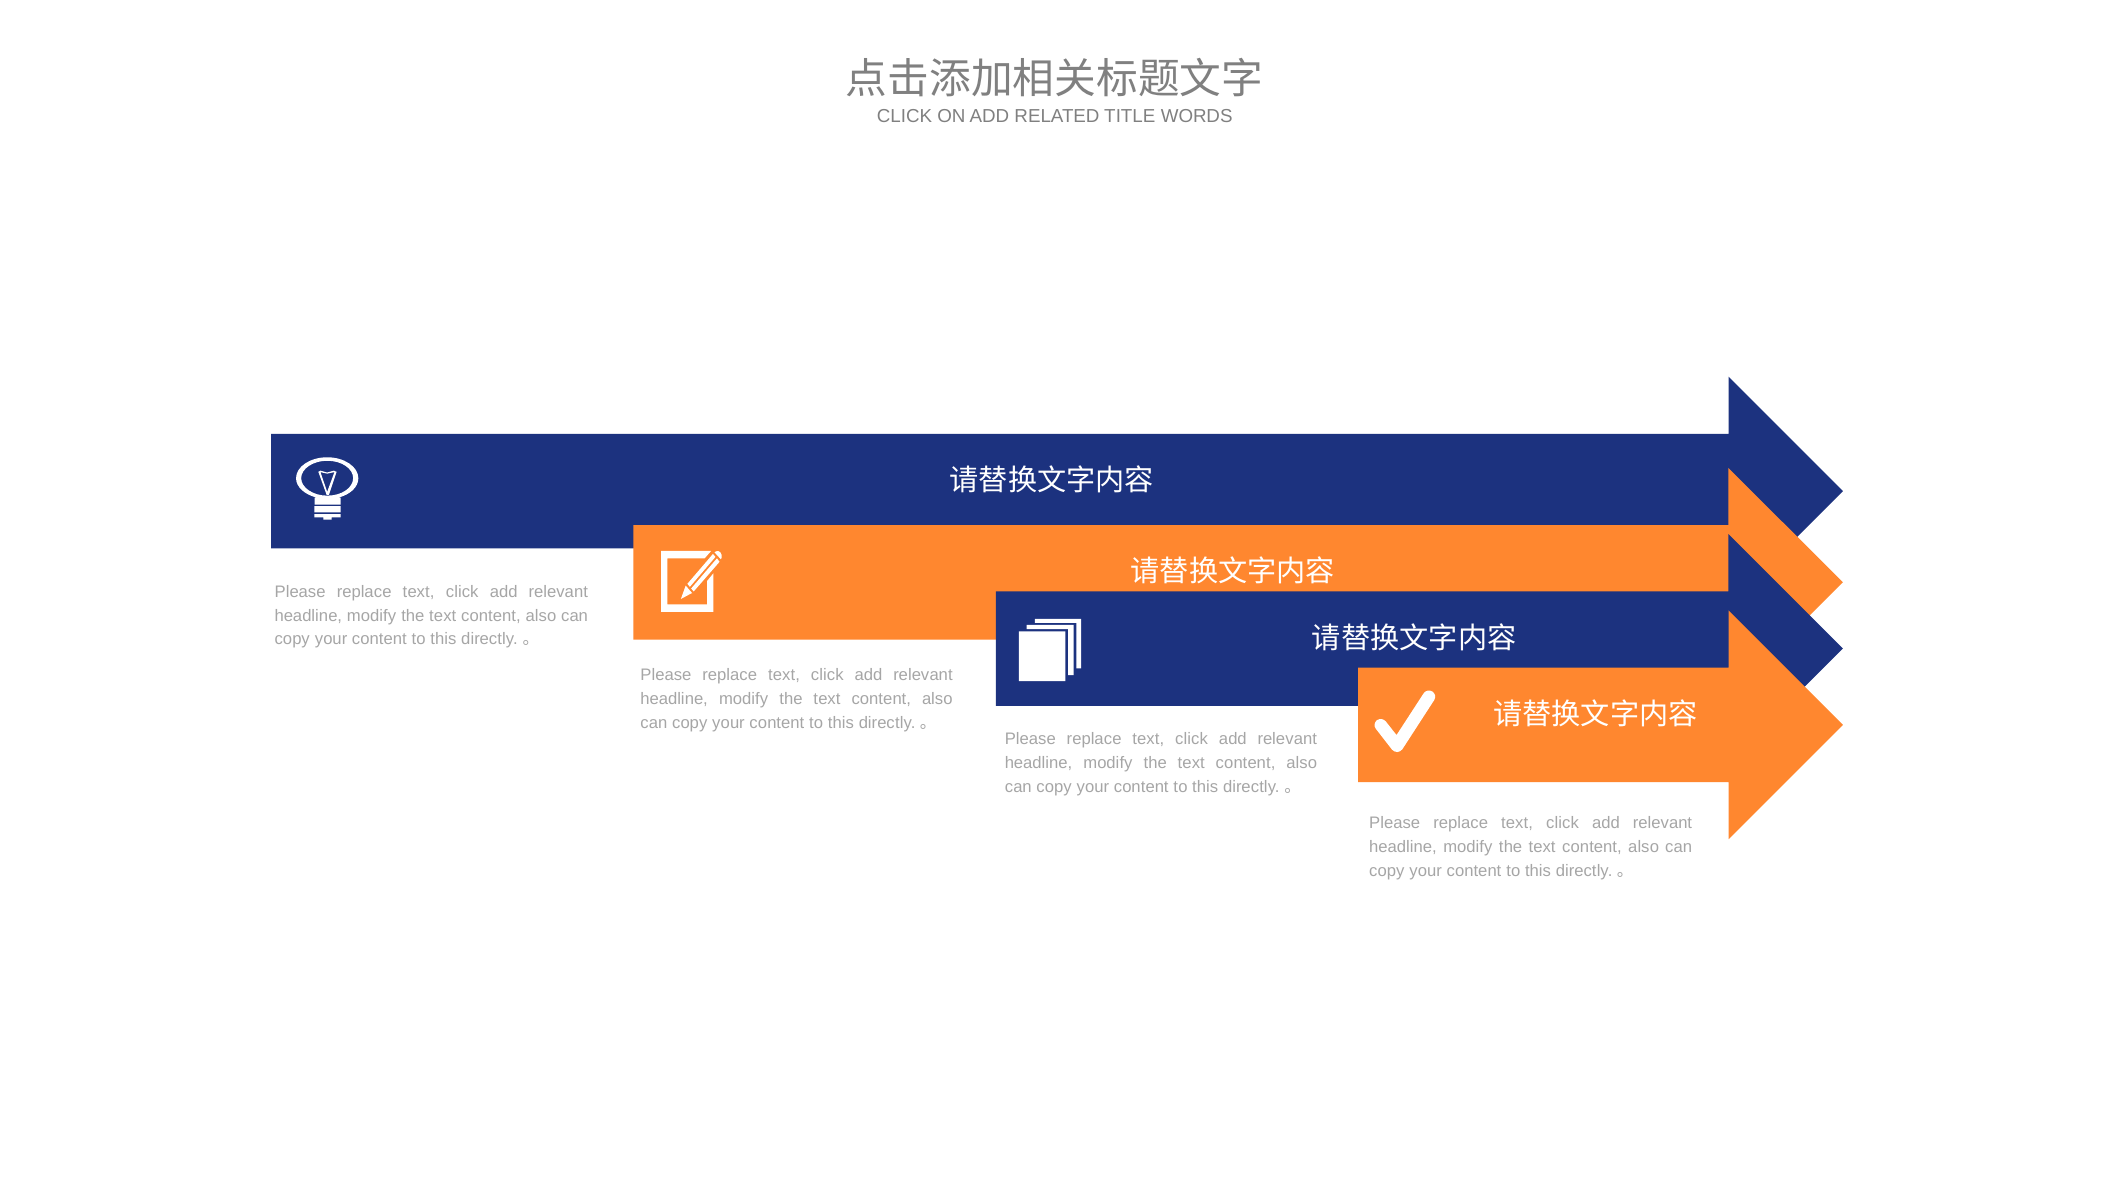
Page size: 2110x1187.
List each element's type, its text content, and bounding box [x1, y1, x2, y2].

text_box CLICK ON ADD RELATED TITLE WORDS [852, 95, 1257, 130]
text_box Please replace text, click add relevant headline, modify the text content, also can copy your content to this directly.。 [624, 652, 969, 740]
text_box 请替换文字内容 [994, 531, 1845, 707]
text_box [296, 457, 359, 520]
text_box Please replace text, click add relevant headline, modify the text content, also can copy your content to this directly.。 [1353, 800, 1709, 888]
text_box [1374, 690, 1436, 753]
text_box 点击添加相关标题文字 [803, 44, 1307, 107]
text_box 请替换文字内容 [1357, 607, 1845, 842]
text_box 请替换文字内容 [270, 374, 1845, 550]
text_box Please replace text, click add relevant headline, modify the text content, also can copy your content to this directly.。 [989, 716, 1334, 804]
text_box 请替换文字内容 [632, 465, 1845, 641]
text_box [1019, 618, 1082, 682]
text_box Please replace text, click add relevant headline, modify the text content, also can copy your content to this directly.。 [258, 568, 605, 657]
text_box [661, 549, 724, 612]
